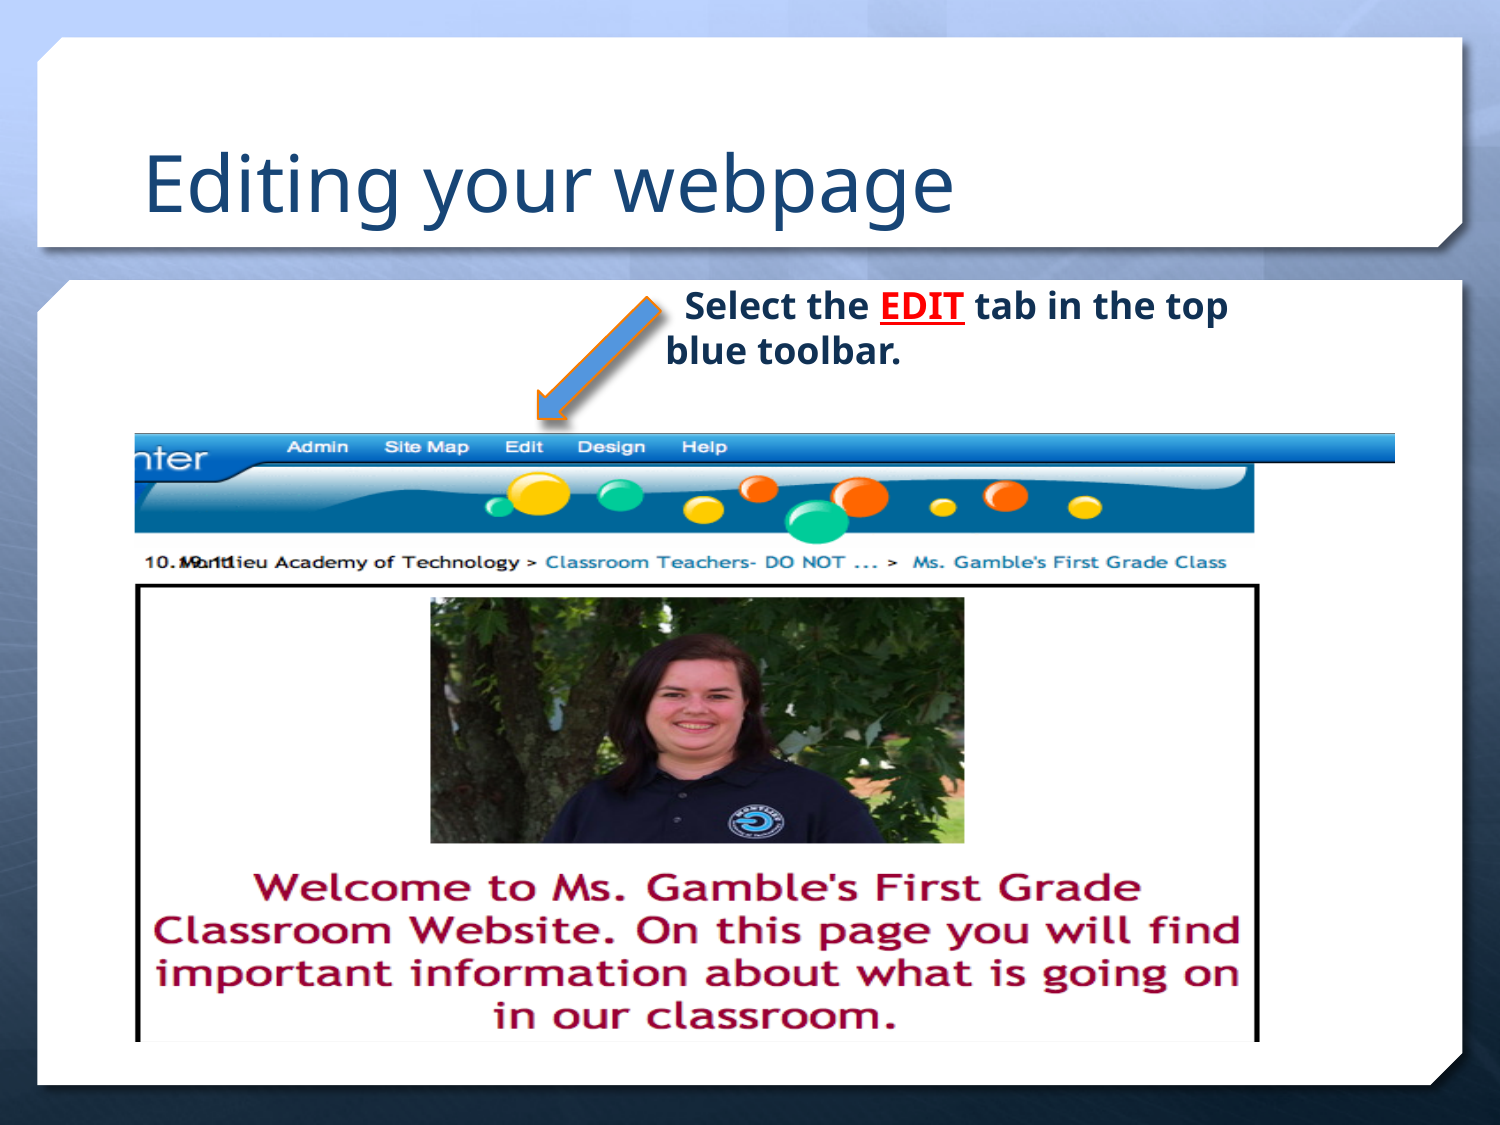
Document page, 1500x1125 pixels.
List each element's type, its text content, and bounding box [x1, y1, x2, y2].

title Editing your webpage [127, 48, 1372, 236]
text_box Select the EDIT tab in the top blue toolbar. [650, 274, 1258, 380]
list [133, 432, 1396, 1042]
text_box [536, 296, 650, 421]
